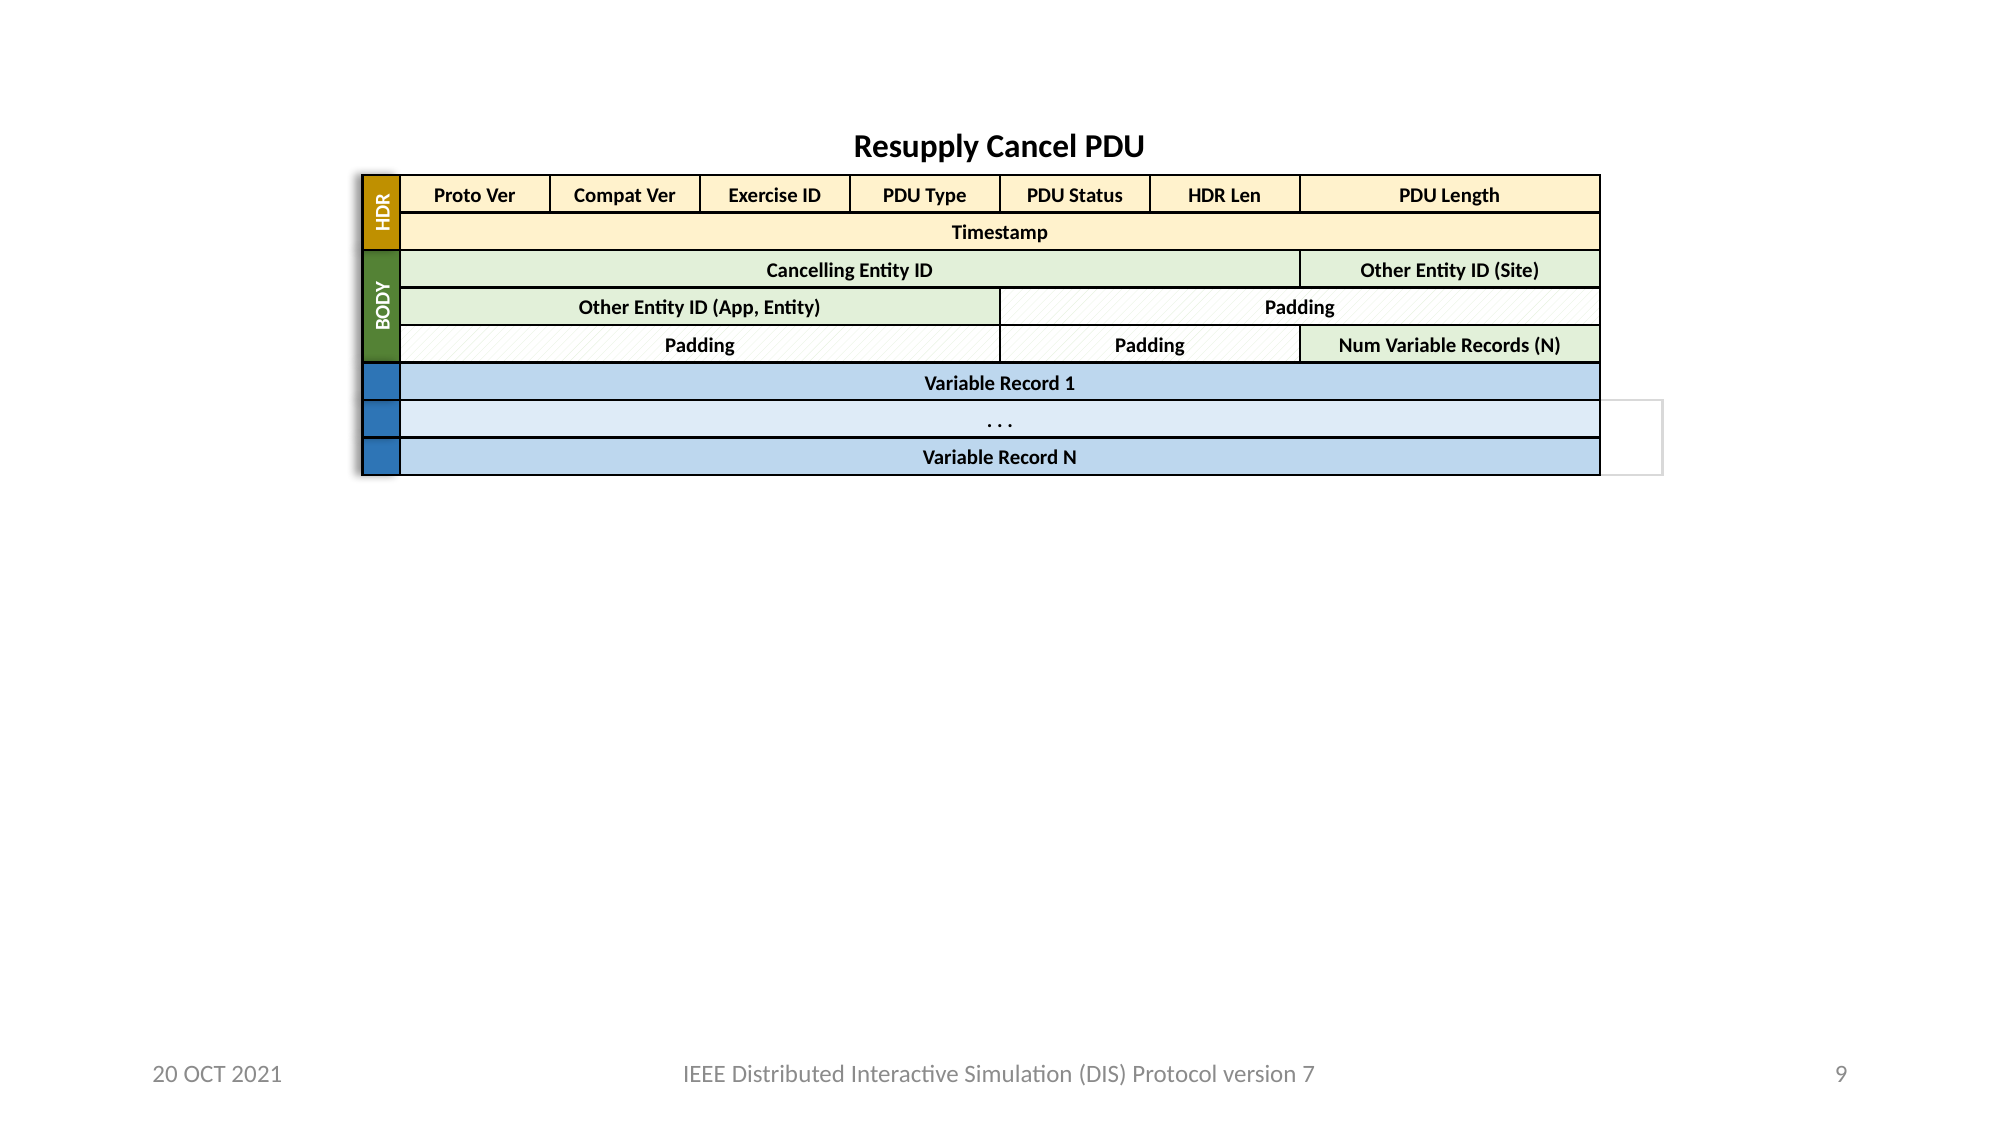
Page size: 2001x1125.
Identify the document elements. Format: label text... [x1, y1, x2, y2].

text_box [362, 124, 1663, 476]
footer IEEE Distributed Interactive Simulation (DIS) Protocol version 7 [662, 1042, 1338, 1103]
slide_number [137, 1042, 588, 1103]
slide_number 9 [1412, 1042, 1863, 1103]
